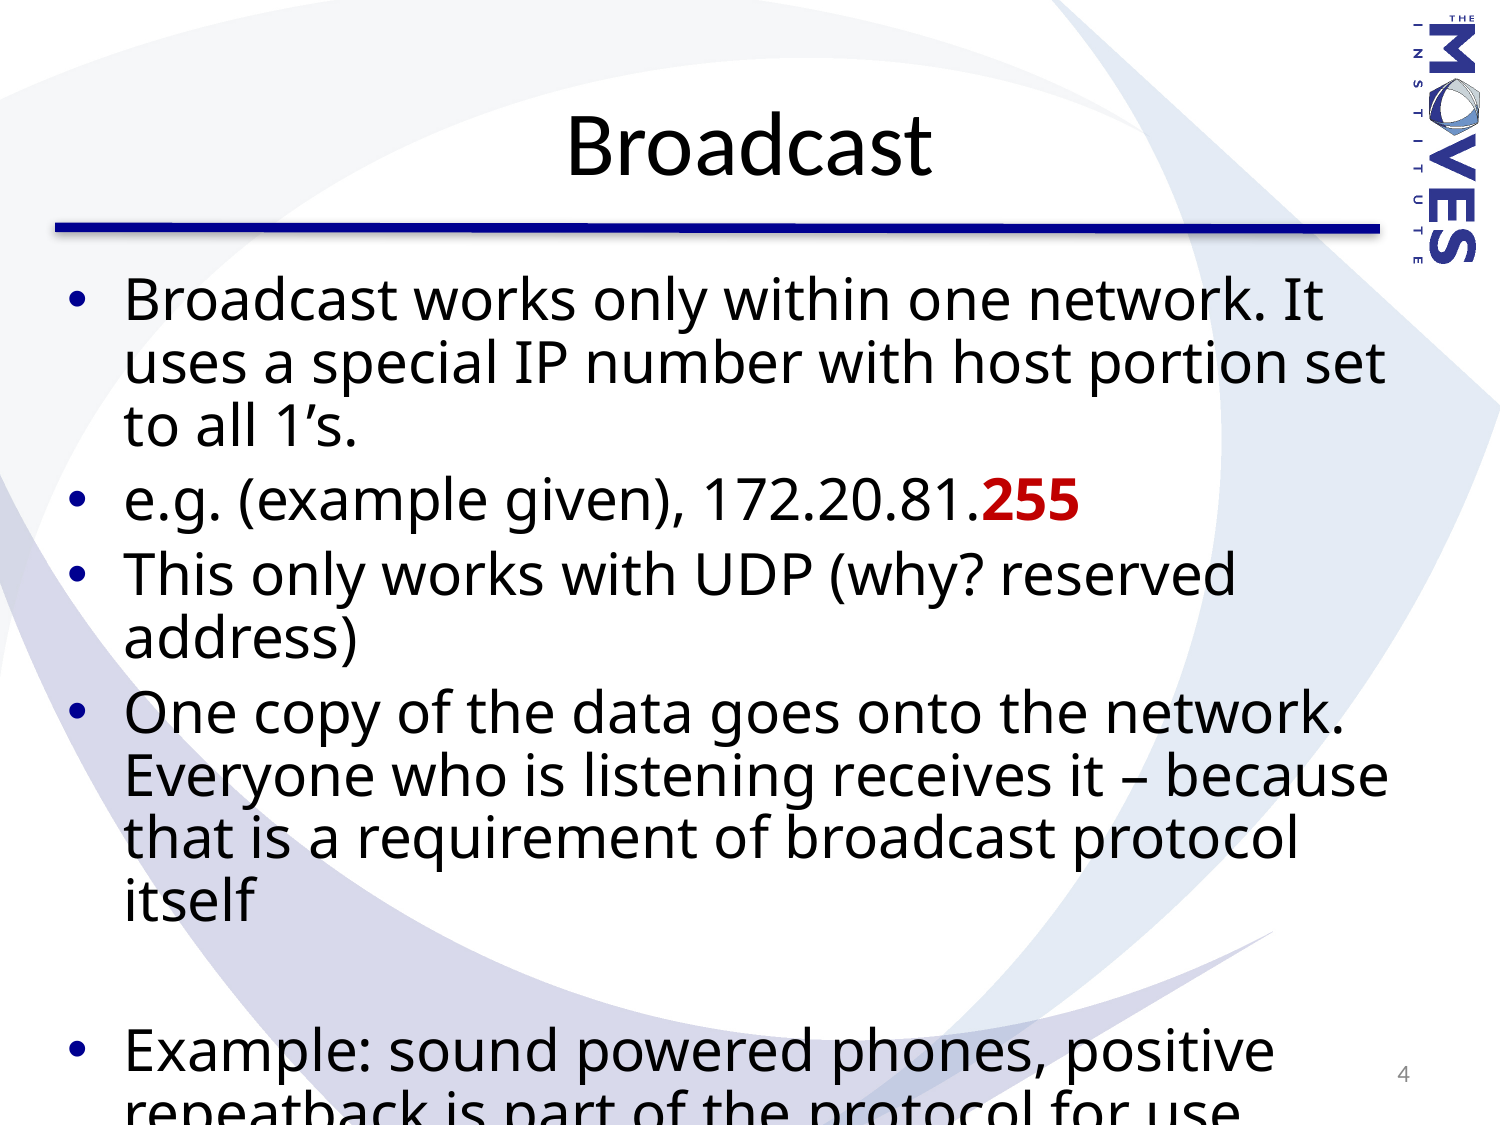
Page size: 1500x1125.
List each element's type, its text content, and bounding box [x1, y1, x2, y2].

picture [0, 0, 1500, 1125]
title Broadcast [75, 45, 1425, 233]
slide_number 4 [1074, 1042, 1425, 1103]
list Broadcast works only within one network. It uses a special IP number with host portion set to all 1’s. e.g. (example given), 172.20.81.255 This only works with UDP (why? reserved address) One copy of the data goes onto the network. Everyone who is listening receives it – because that is a requirement of broadcast protocol itself Example: sound powered phones, positive repeatback is part of the protocol for use (Netmask defines “host” and “network” portions) [52, 262, 1454, 1005]
